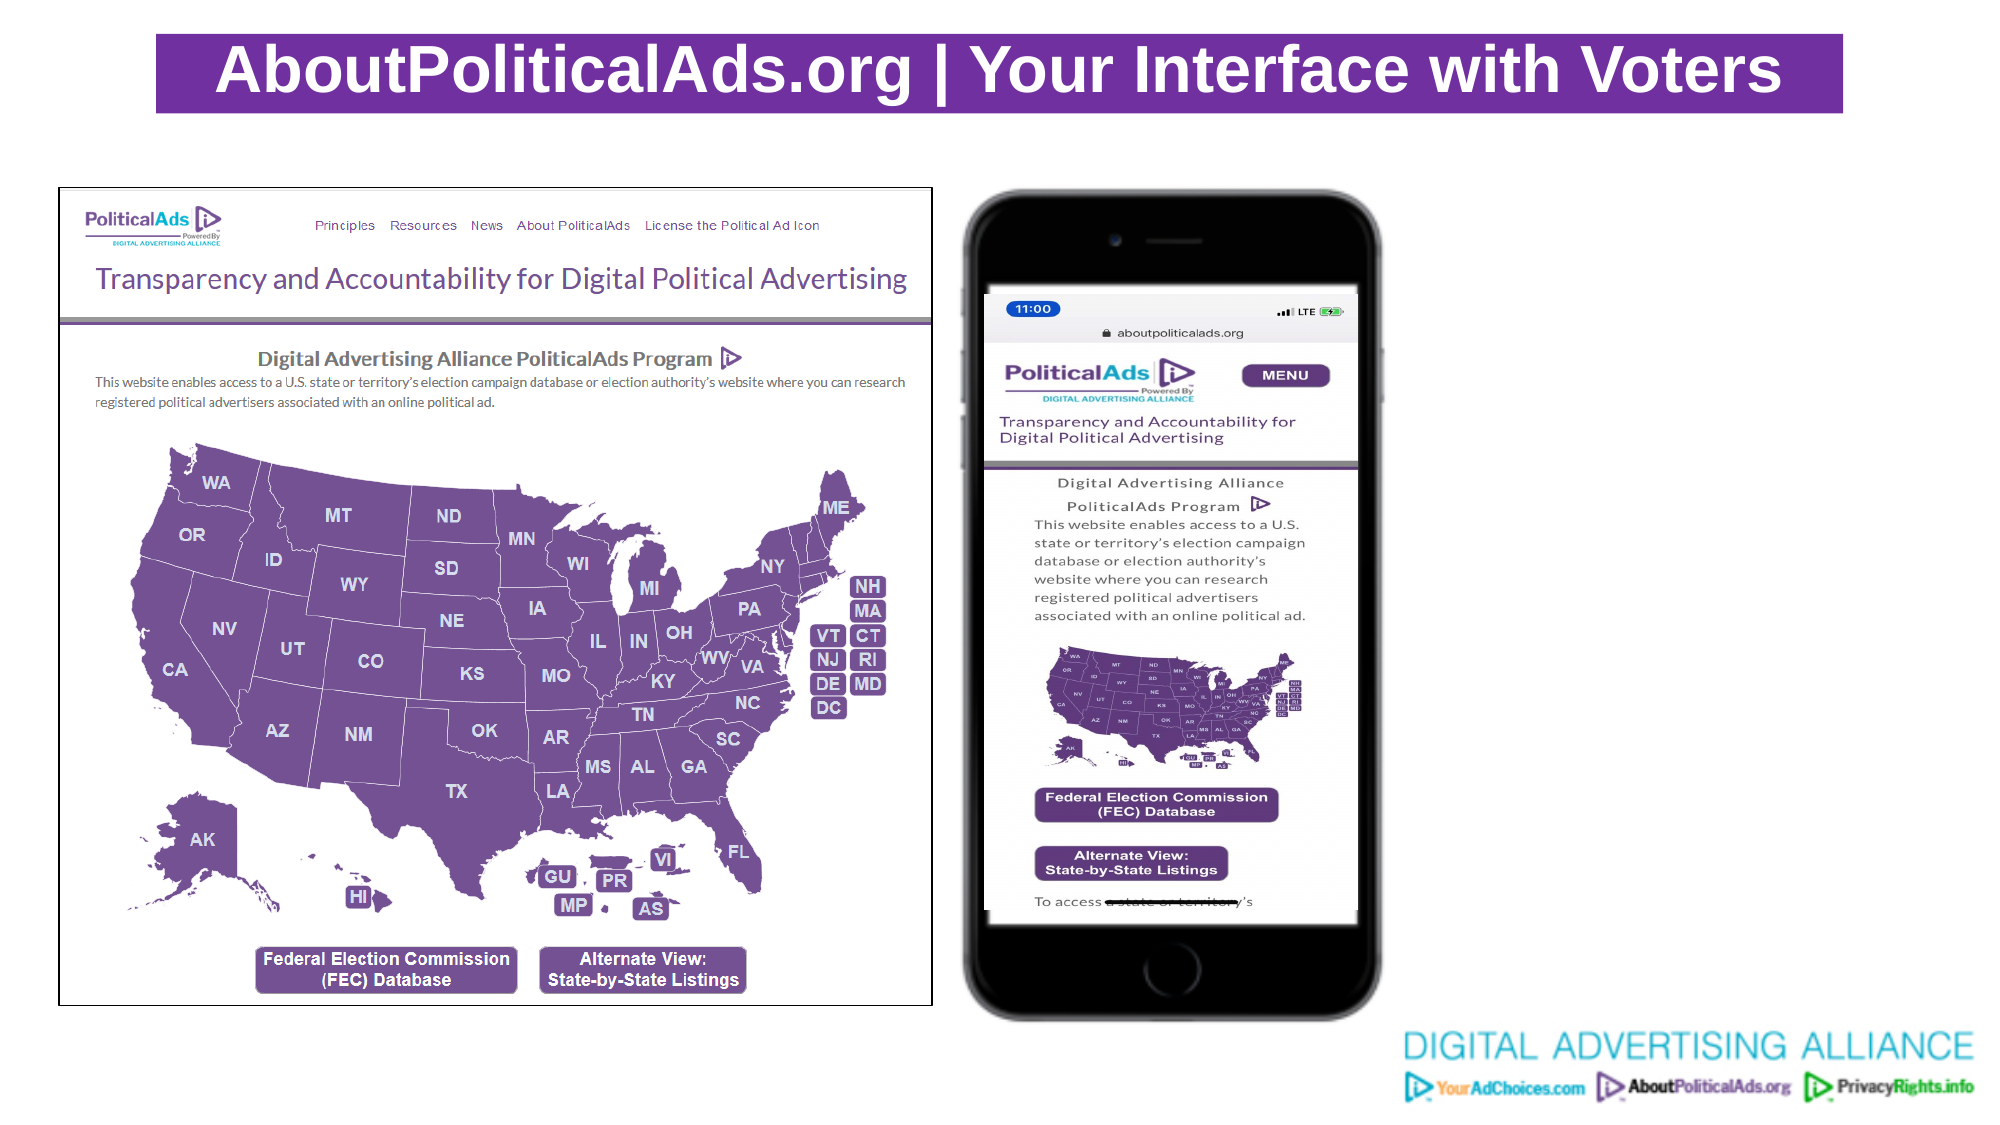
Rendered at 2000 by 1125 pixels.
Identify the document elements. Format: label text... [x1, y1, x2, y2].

picture [1389, 1009, 1981, 1114]
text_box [920, 153, 1441, 1040]
picture [59, 188, 932, 1006]
text_box AboutPoliticalAds.org | Your Interface with Voters [156, 33, 1844, 114]
